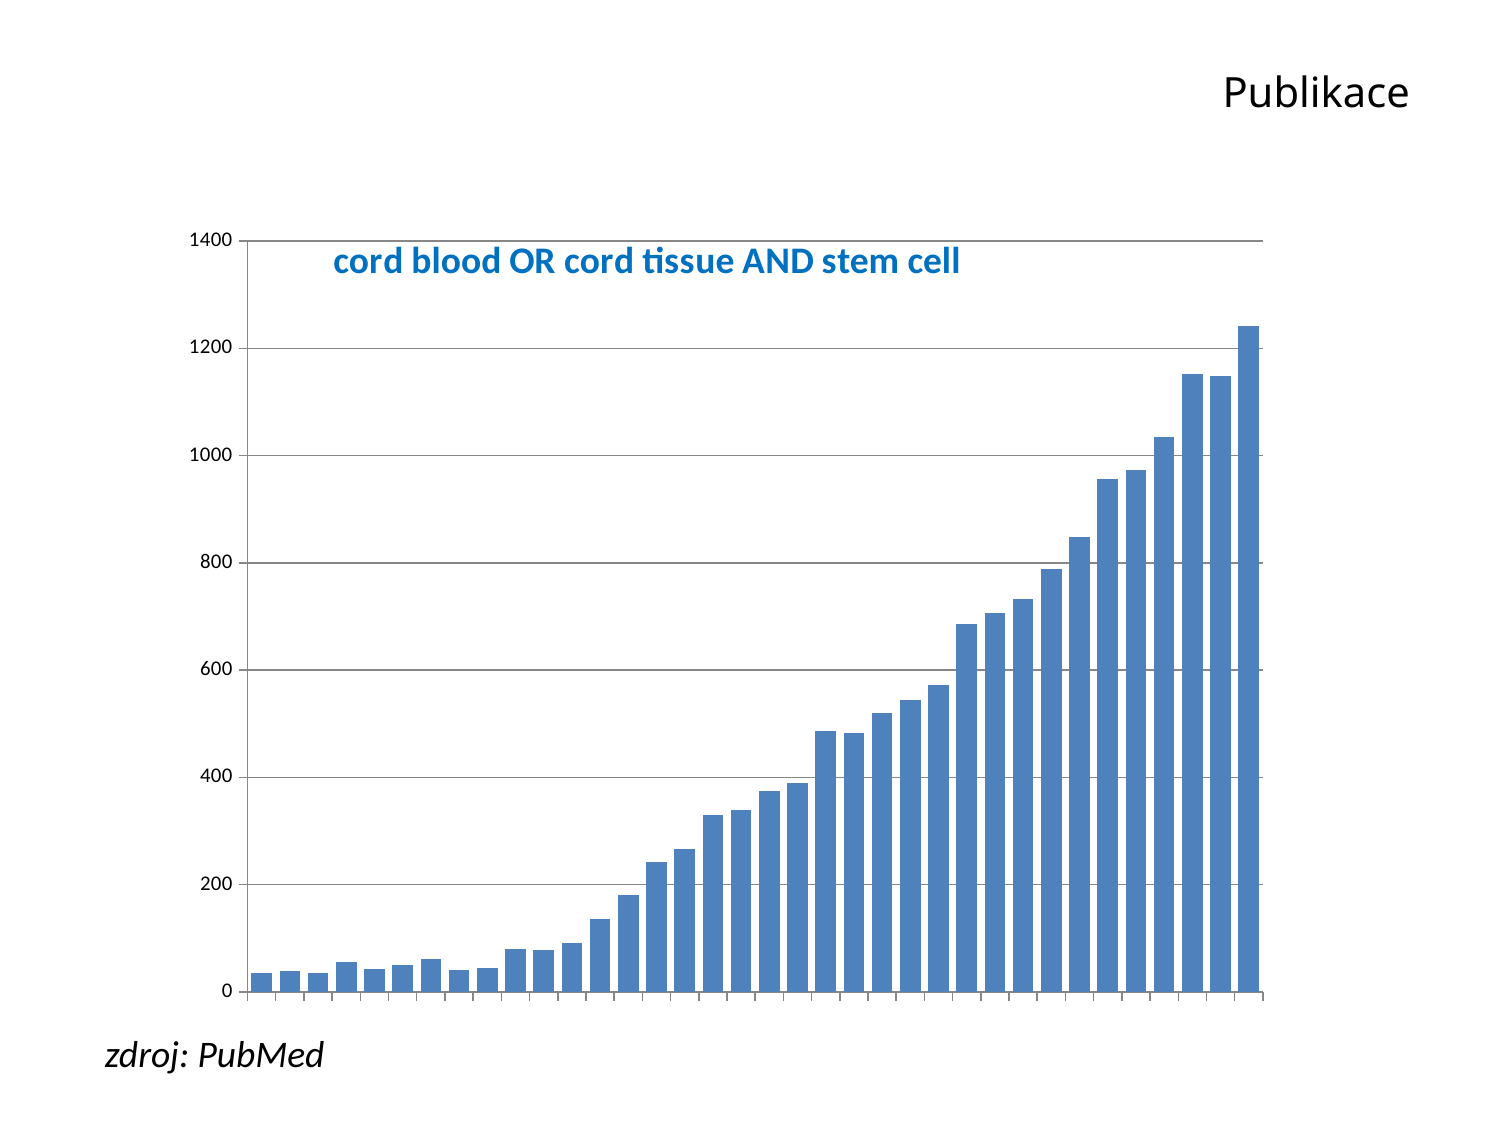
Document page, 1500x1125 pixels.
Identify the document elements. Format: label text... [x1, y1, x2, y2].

chart [182, 207, 1297, 1034]
text_box zdroj: PubMed [89, 1023, 340, 1083]
title Publikace [643, 45, 1425, 138]
